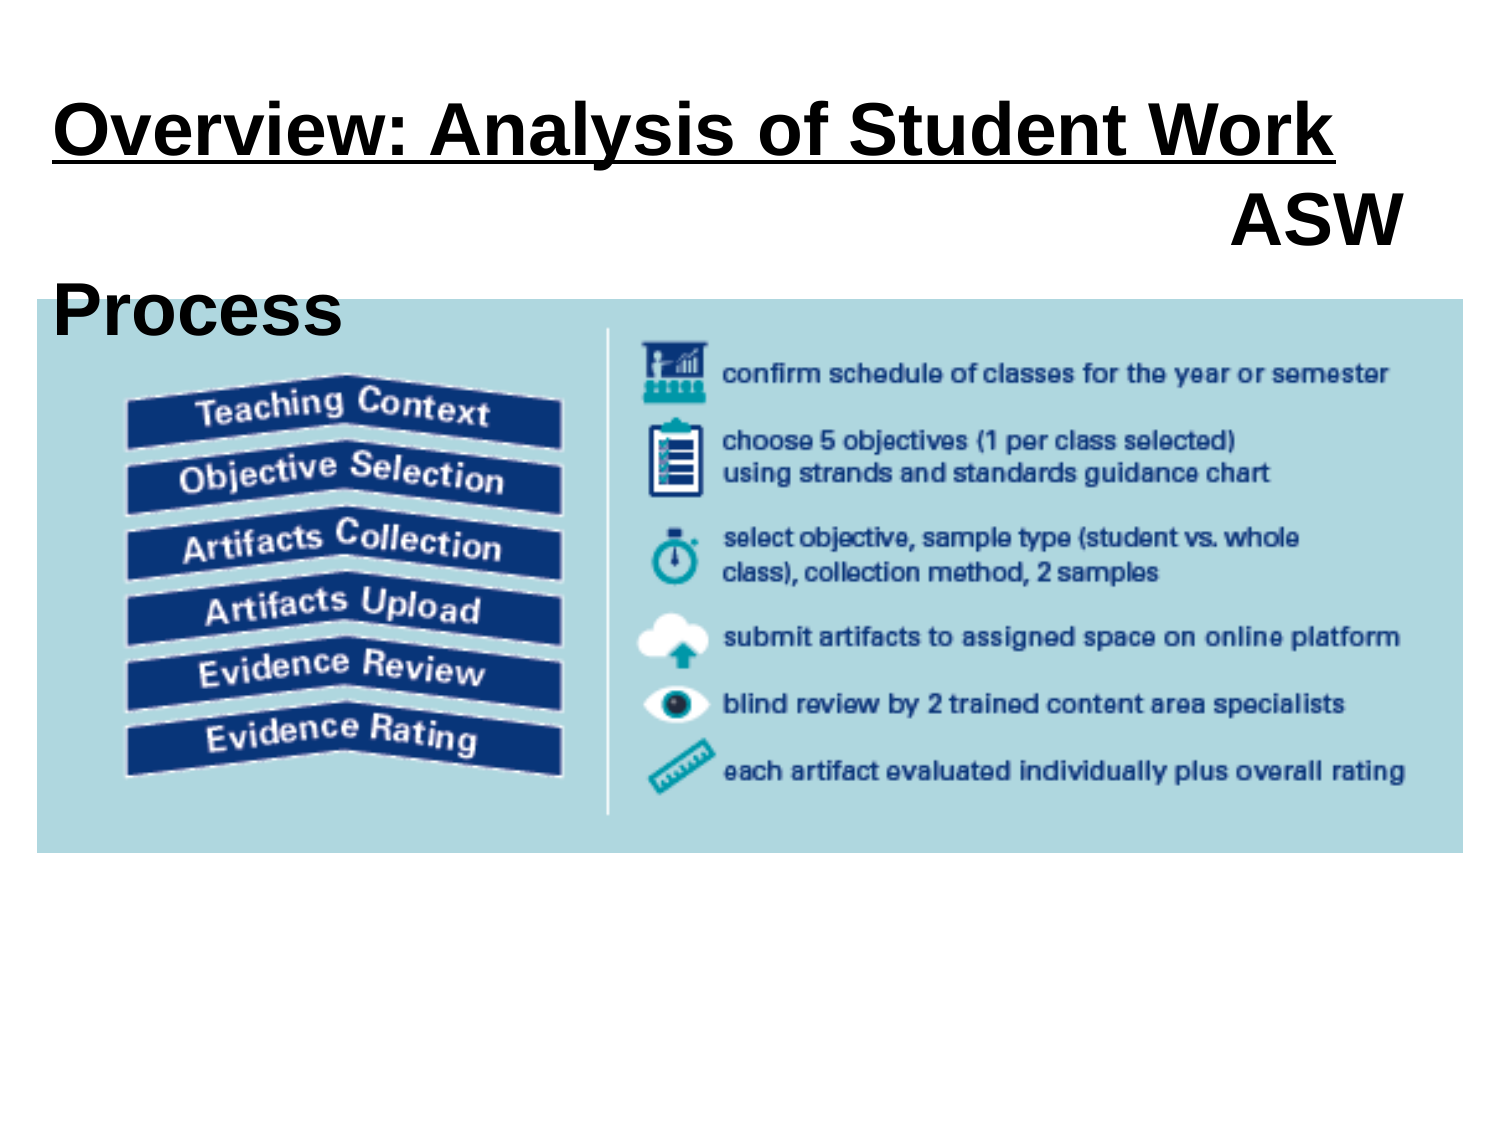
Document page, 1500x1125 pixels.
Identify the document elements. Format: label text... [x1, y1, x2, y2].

text_box Overview: Analysis of Student Work ASW Process [37, 73, 1475, 358]
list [37, 299, 1463, 853]
